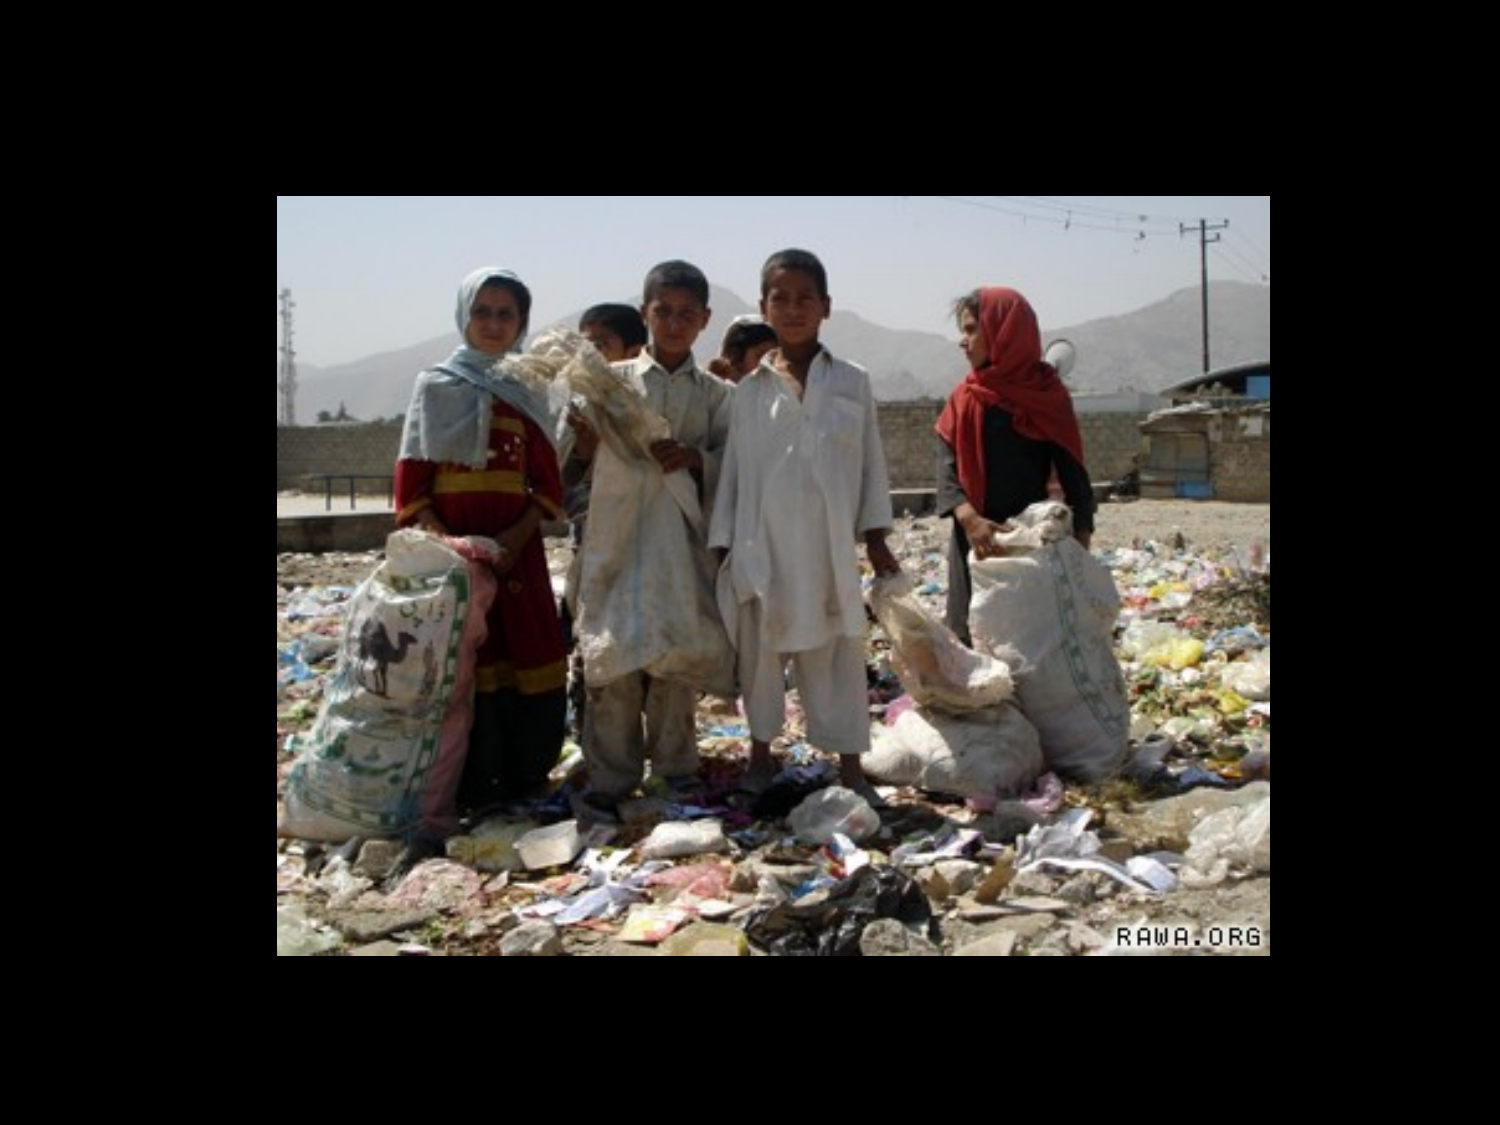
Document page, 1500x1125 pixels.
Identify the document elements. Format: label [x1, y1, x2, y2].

list [277, 196, 1271, 956]
